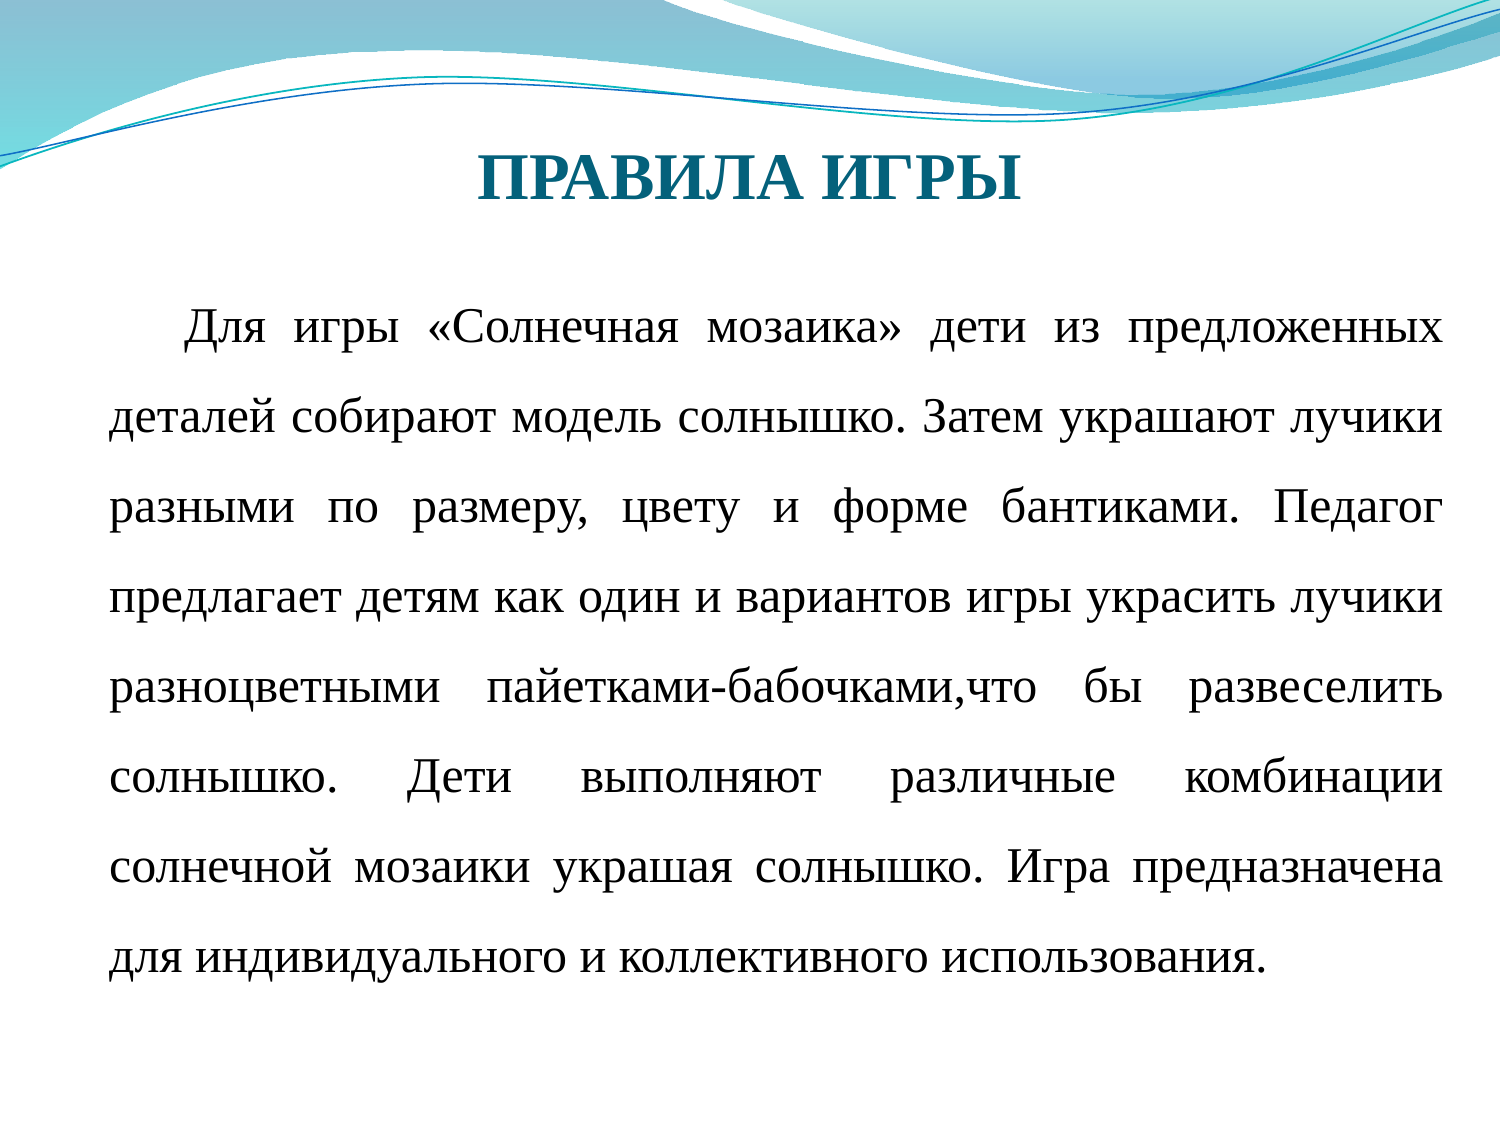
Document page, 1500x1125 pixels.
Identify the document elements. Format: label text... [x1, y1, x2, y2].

text_box Для игры «Солнечная мозаика» дети из предложенных деталей собирают модель солнышко. Затем украшают лучики разными по размеру, цвету и форме бантиками. Педагог предлагает детям как один и вариантов игры украсить лучики разноцветными пайетками-бабочками,что бы развеселить солнышко. Дети выполняют различные комбинации солнечной мозаики украшая солнышко. Игра предназначена для индивидуального и коллективного использования. [64, 255, 1459, 991]
text_box ПРАВИЛА ИГРЫ [0, 125, 1500, 221]
